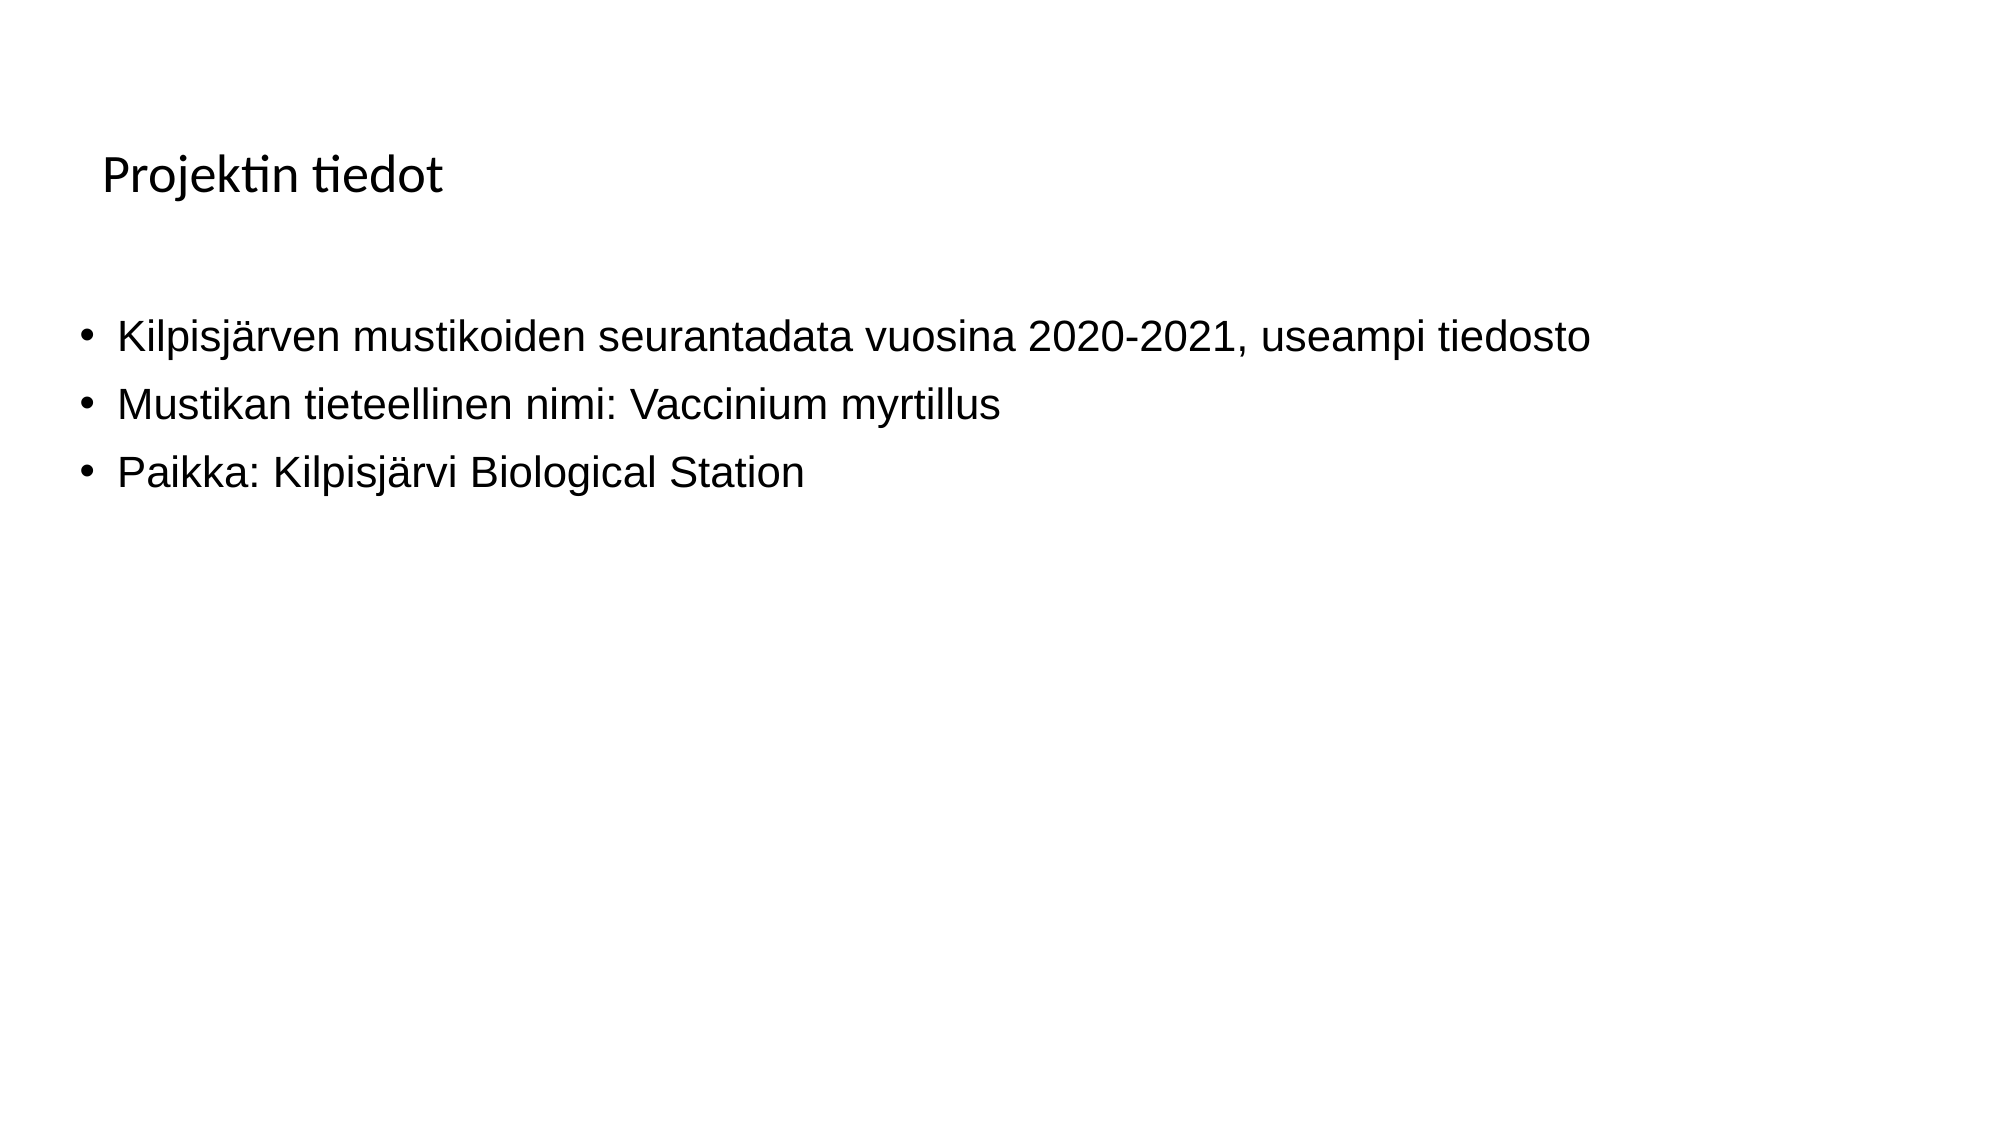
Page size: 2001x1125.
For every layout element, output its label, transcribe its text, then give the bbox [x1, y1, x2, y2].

title Projektin tiedot [87, 117, 645, 233]
list Kilpisjärven mustikoiden seurantadata vuosina 2020-2021, useampi tiedosto Mustikan tieteellinen nimi: Vaccinium myrtillus Paikka: Kilpisjärvi Biological Station [64, 305, 1663, 805]
